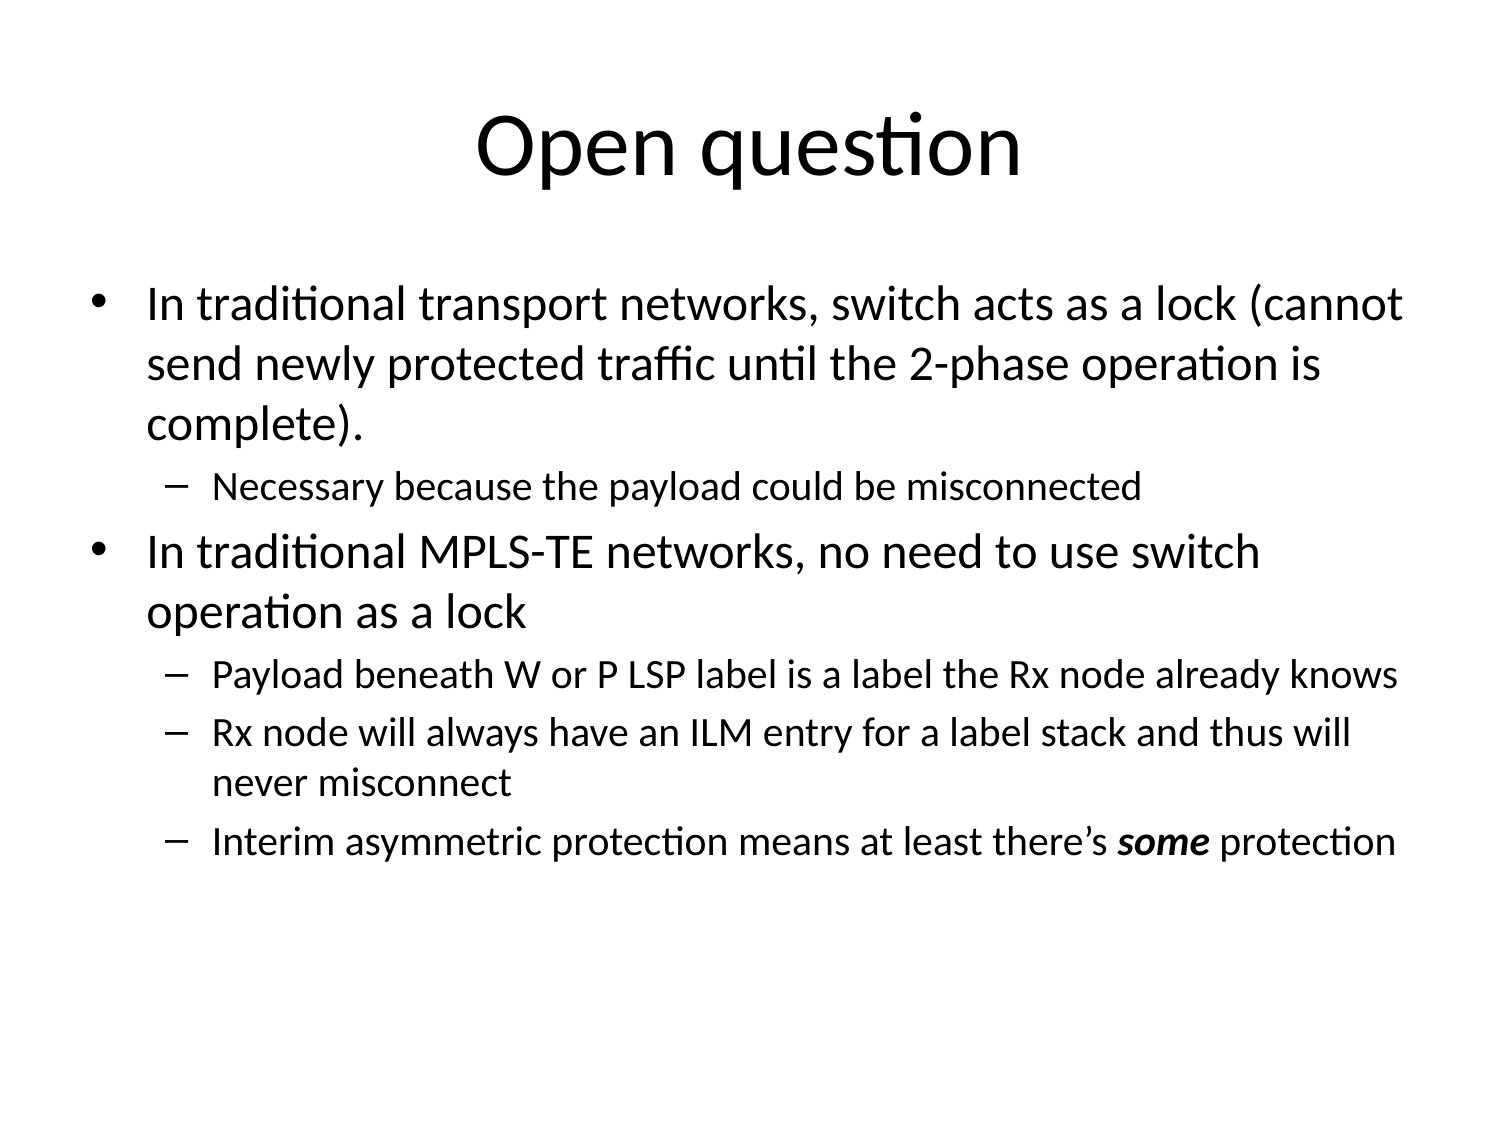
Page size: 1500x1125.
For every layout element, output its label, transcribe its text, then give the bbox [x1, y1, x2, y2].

list In traditional transport networks, switch acts as a lock (cannot send newly protected traffic until the 2-phase operation is complete). Necessary because the payload could be misconnected In traditional MPLS-TE networks, no need to use switch operation as a lock Payload beneath W or P LSP label is a label the Rx node already knows Rx node will always have an ILM entry for a label stack and thus will never misconnect Interim asymmetric protection means at least there’s some protection [75, 262, 1425, 1005]
title Open question [75, 45, 1425, 233]
